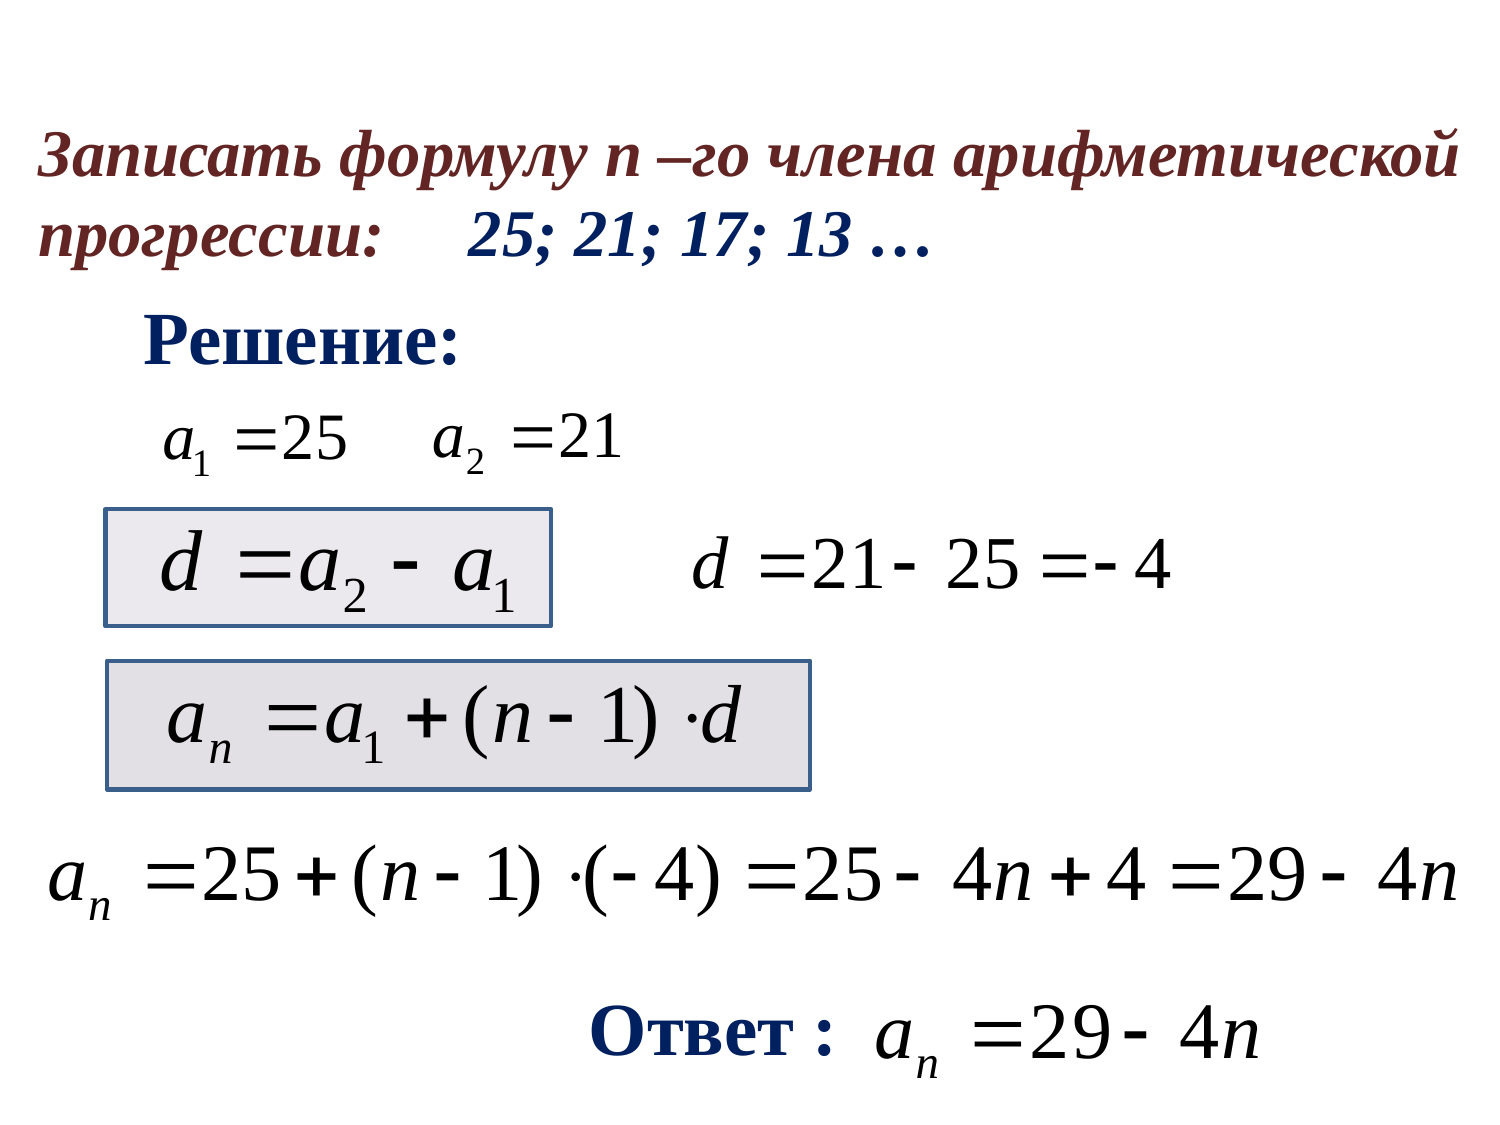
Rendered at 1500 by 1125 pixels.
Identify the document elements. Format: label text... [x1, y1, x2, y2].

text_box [34, 820, 1475, 941]
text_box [861, 977, 1278, 1099]
text_box Записать формулу n –го члена арифметической прогрессии: 25; 21; 17; 13 … [23, 102, 1500, 278]
text_box Ответ : [574, 972, 973, 1078]
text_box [152, 393, 357, 488]
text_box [106, 660, 811, 790]
text_box Решение: [128, 281, 528, 387]
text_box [105, 504, 552, 627]
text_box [680, 520, 1184, 608]
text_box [421, 391, 632, 486]
